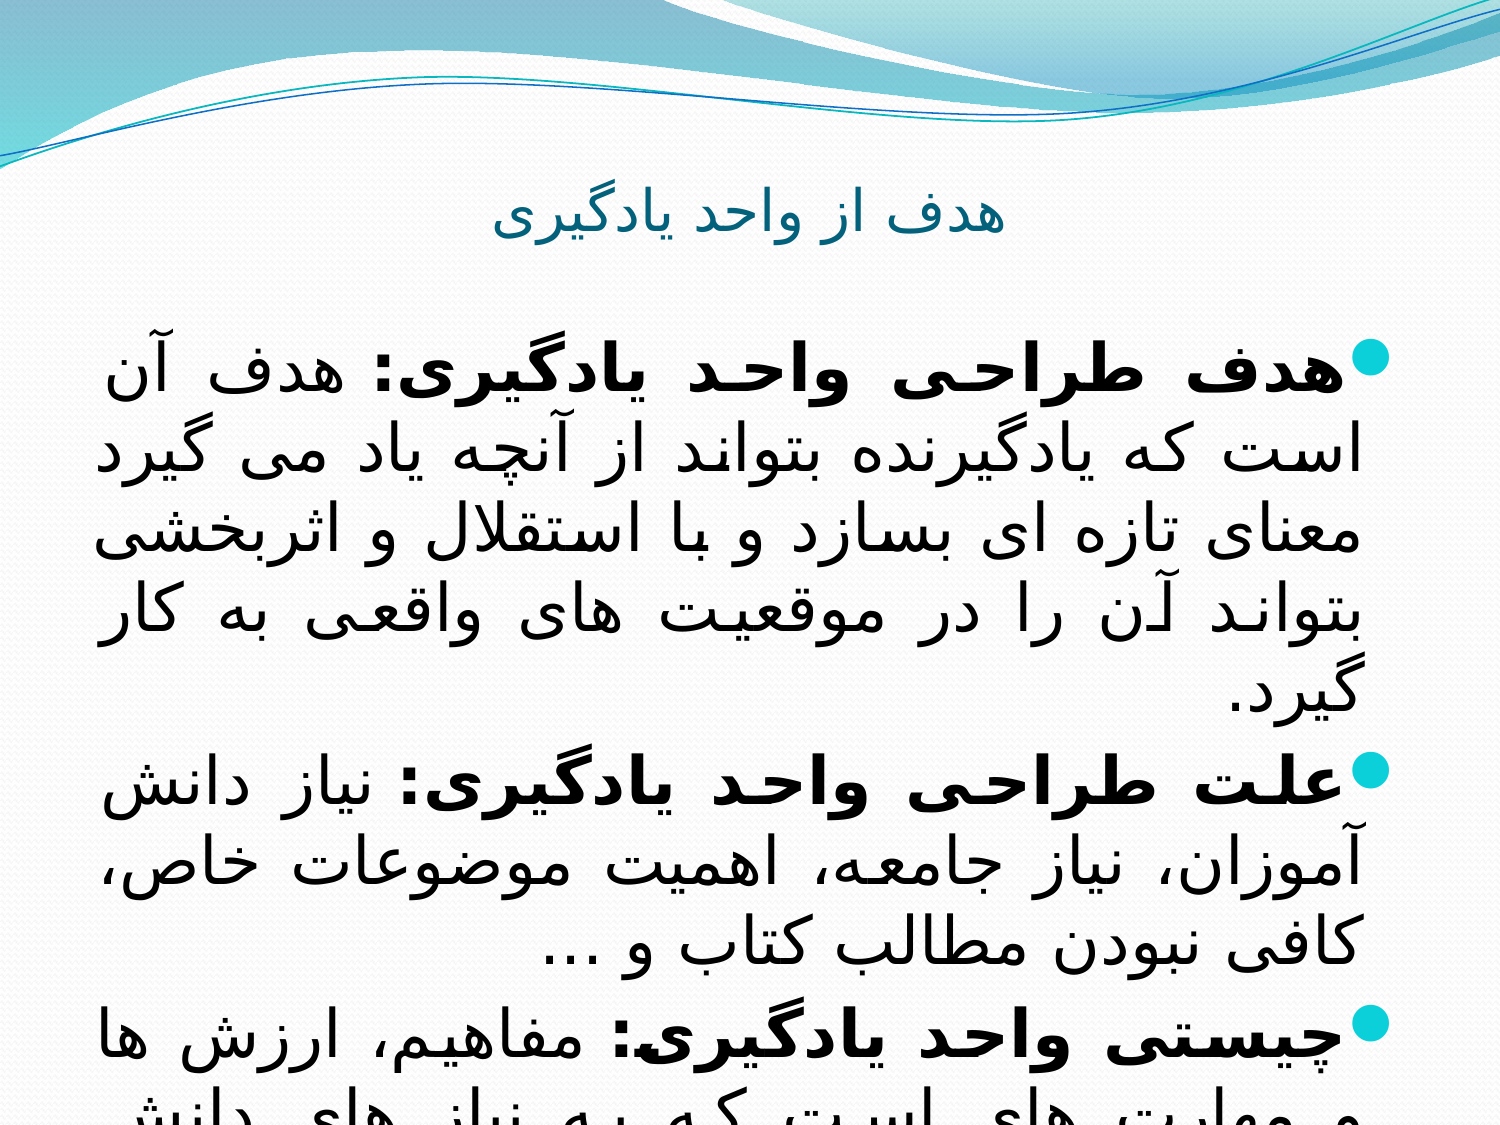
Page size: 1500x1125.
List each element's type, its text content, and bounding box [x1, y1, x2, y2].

list هدف طراحی واحد یادگیری: هدف آن است که یادگیرنده بتواند از آنچه یاد می گیرد معنای تازه ای بسازد و با استقلال و اثربخشی بتواند آن را در موقعیت های واقعی به کار گیرد. علت طراحی واحد یادگیری: نیاز دانش آموزان، نیاز جامعه، اهمیت موضوعات خاص، کافی نبودن مطالب کتاب و ... چیستی واحد یادگیری: مفاهیم، ارزش ها و مهارت های است که به نیاز های دانش آموزان پاسخ می دهد. [75, 317, 1425, 1038]
title هدف از واحد یادگیری [75, 115, 1425, 303]
